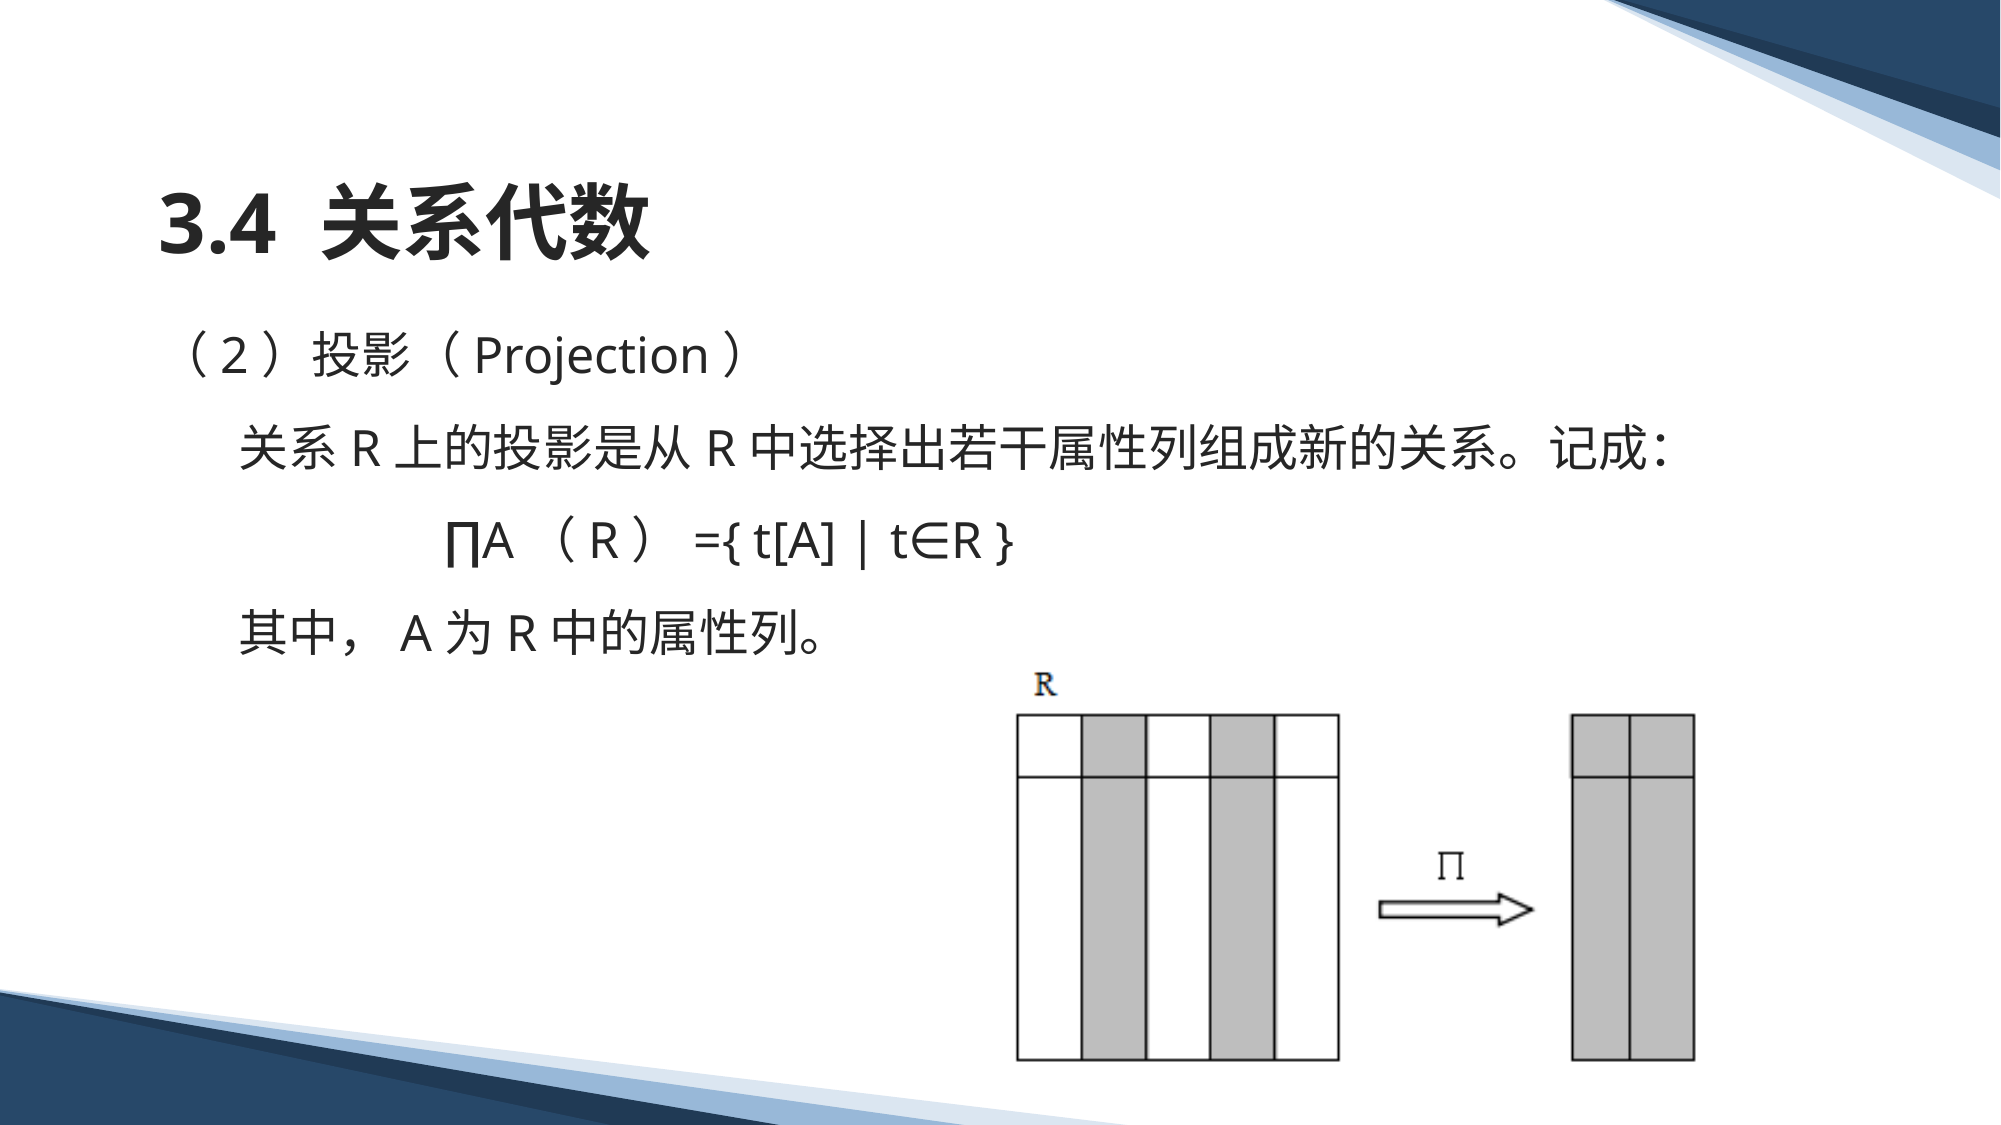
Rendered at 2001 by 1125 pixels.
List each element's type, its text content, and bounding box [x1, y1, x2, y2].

list （2）投影（Projection） 关系R上的投影是从R中选择出若干属性列组成新的关系。记成： ∏A（R）={ t[A] | t∈R } 其中，A为R中的属性列。 [143, 303, 1857, 708]
picture [1001, 664, 1721, 1078]
title 3.4 关系代数 [143, 54, 1857, 280]
